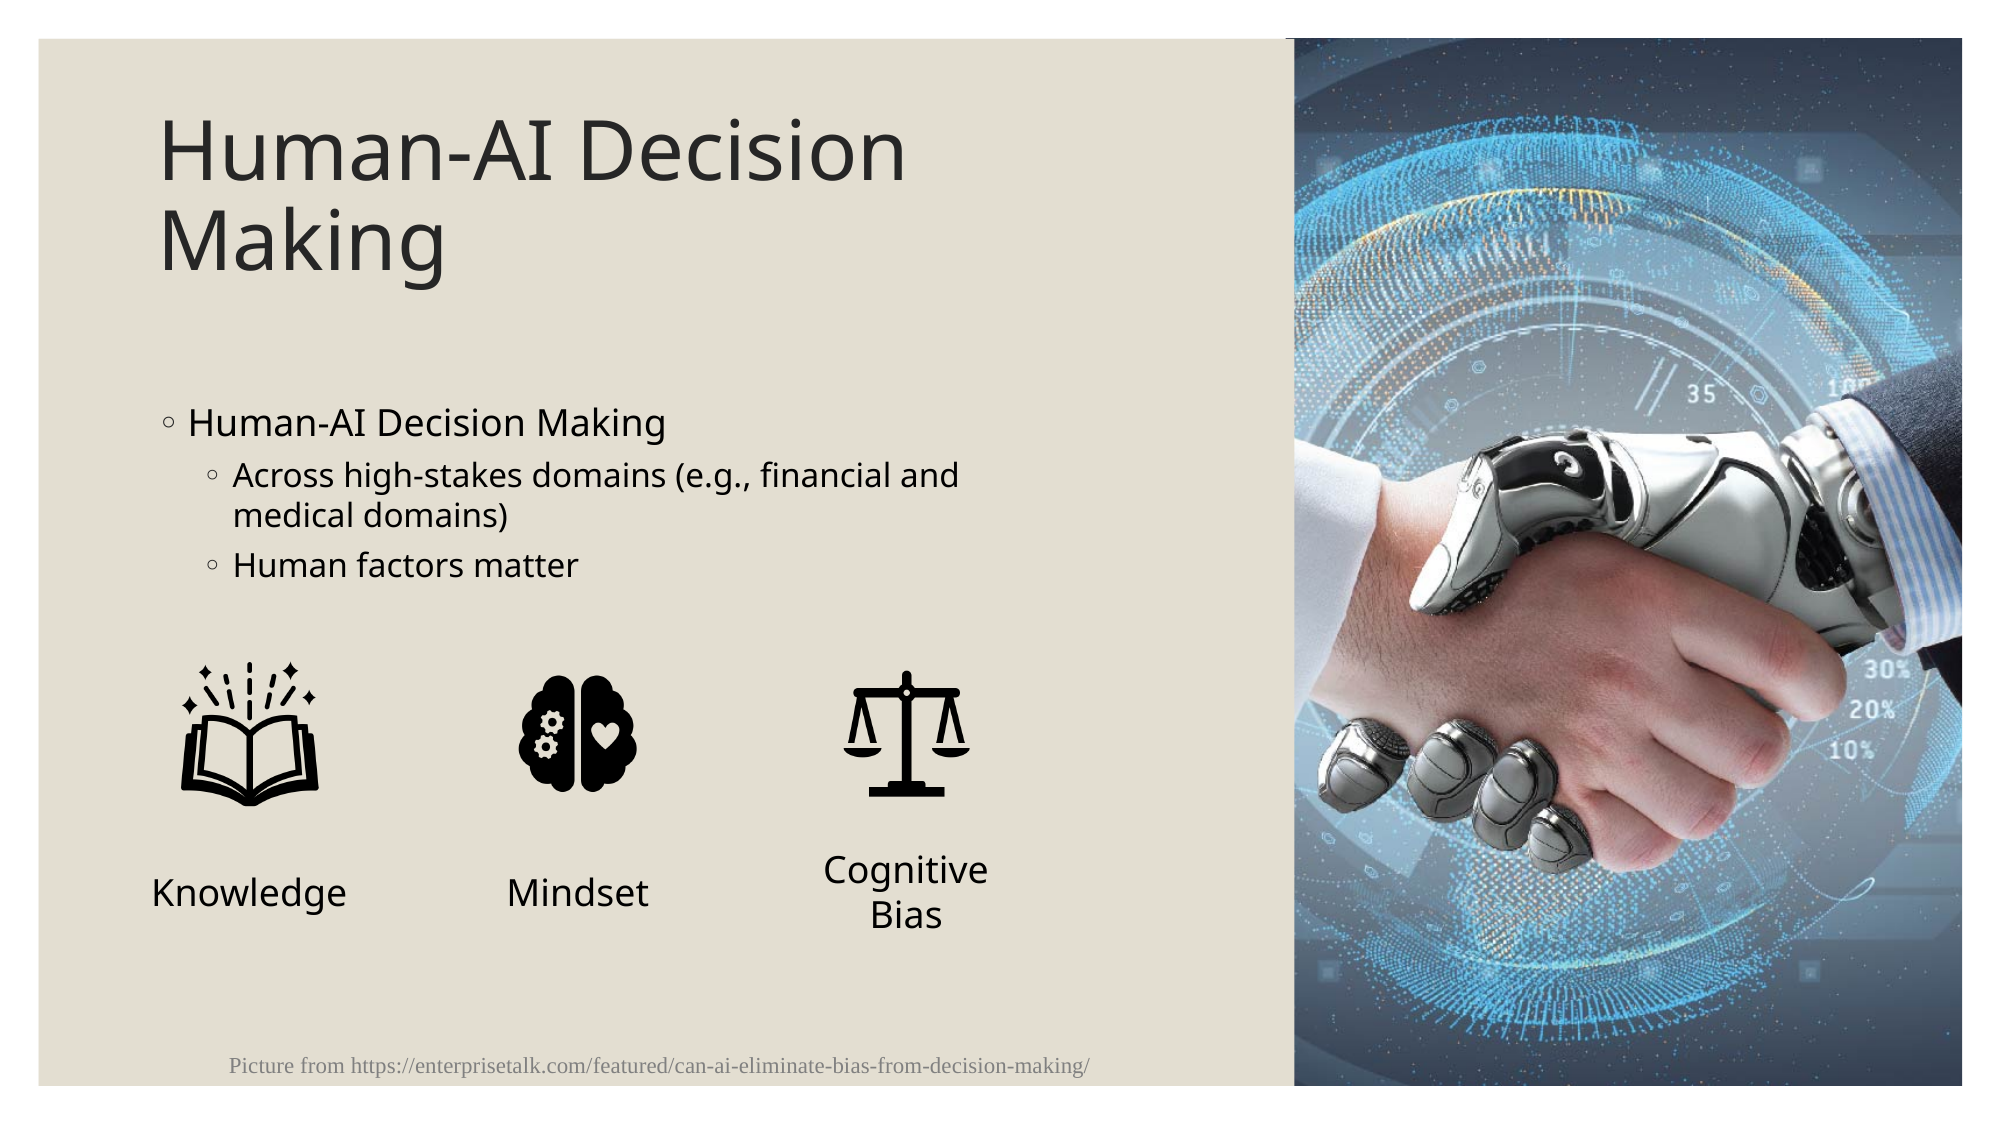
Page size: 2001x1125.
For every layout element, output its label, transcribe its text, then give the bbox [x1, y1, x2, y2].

title Human-AI Decision Making [142, 105, 1173, 392]
picture [1285, 38, 1963, 1086]
text_box Picture from https://enterprisetalk.com/featured/can-ai-eliminate-bias-from-decision-making/ [214, 1043, 1215, 1086]
text_box Cognitive Bias [786, 838, 1027, 944]
text_box [38, 38, 1281, 1087]
picture [174, 658, 325, 809]
picture [831, 658, 982, 809]
text_box Knowledge [129, 861, 370, 922]
text_box Mindset [457, 861, 698, 922]
list Human-AI Decision Making Across high-stakes domains (e.g., financial and medical domains) Human factors matter [142, 391, 1036, 990]
picture [502, 658, 653, 809]
